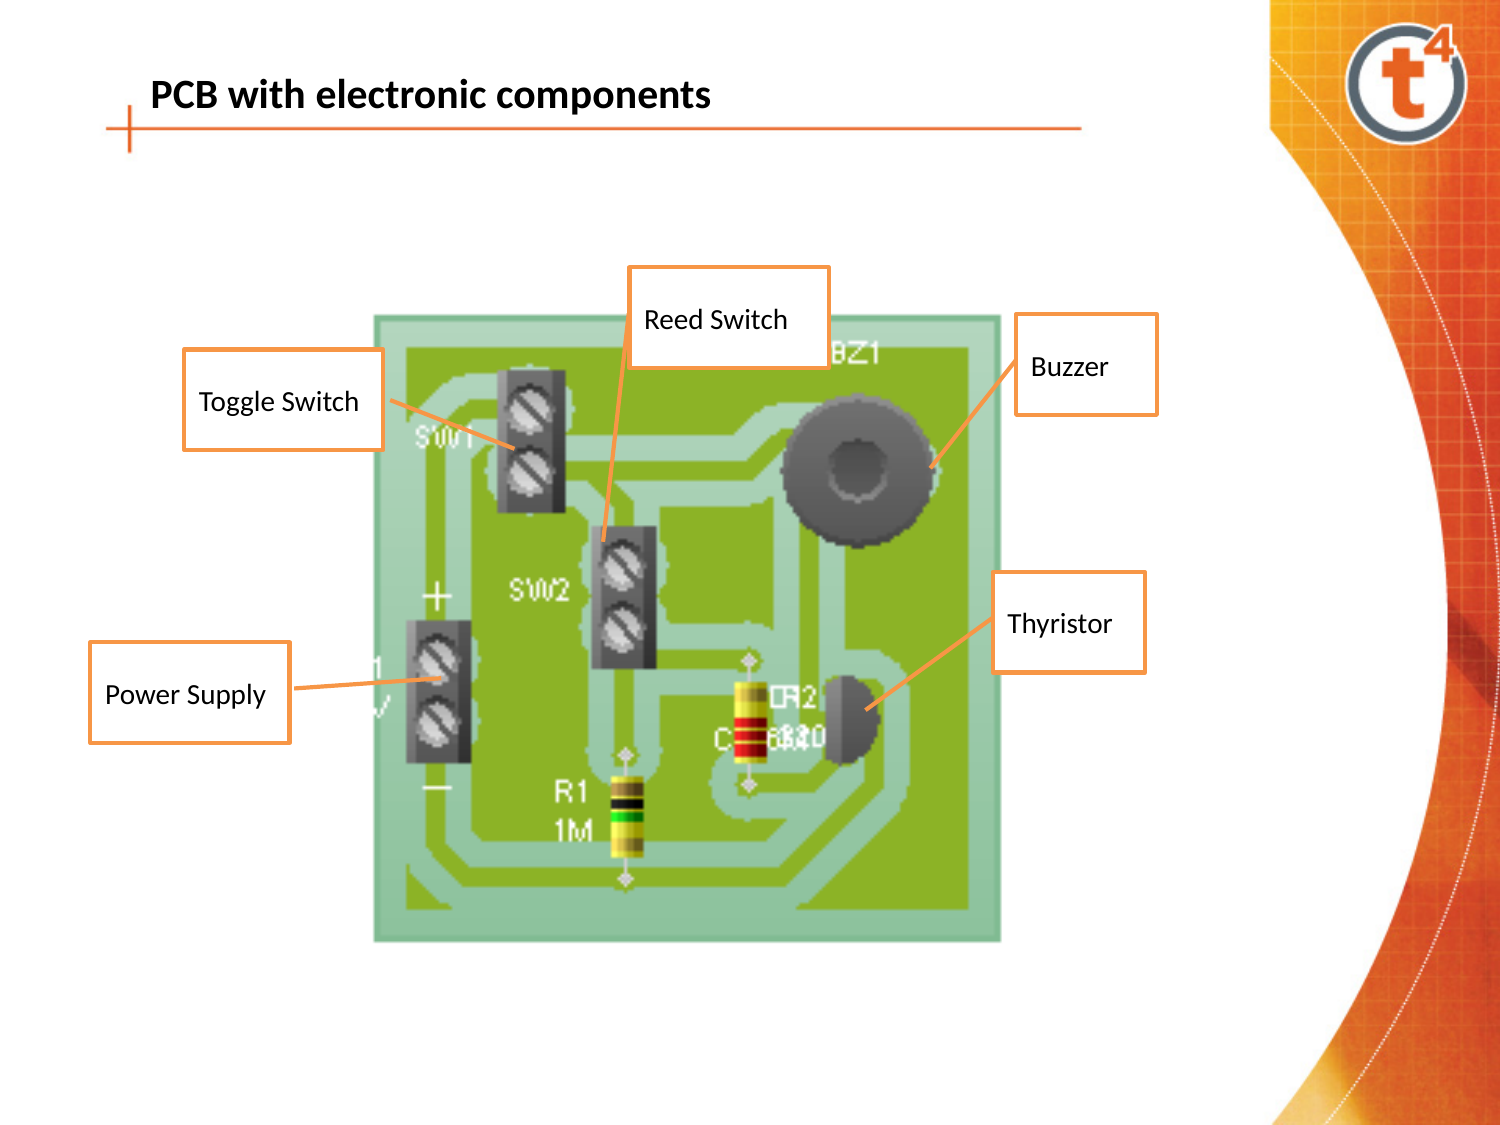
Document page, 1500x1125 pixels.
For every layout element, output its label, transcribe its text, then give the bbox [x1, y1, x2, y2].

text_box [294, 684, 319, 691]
text_box Toggle Switch [182, 347, 319, 452]
text_box Buzzer [1032, 312, 1159, 417]
text_box Reed Switch [627, 265, 831, 289]
picture [0, 0, 1500, 1125]
text_box Thyristor [1032, 570, 1147, 675]
text_box Power Supply [88, 640, 292, 745]
title PCB with electronic components [135, 30, 1036, 125]
